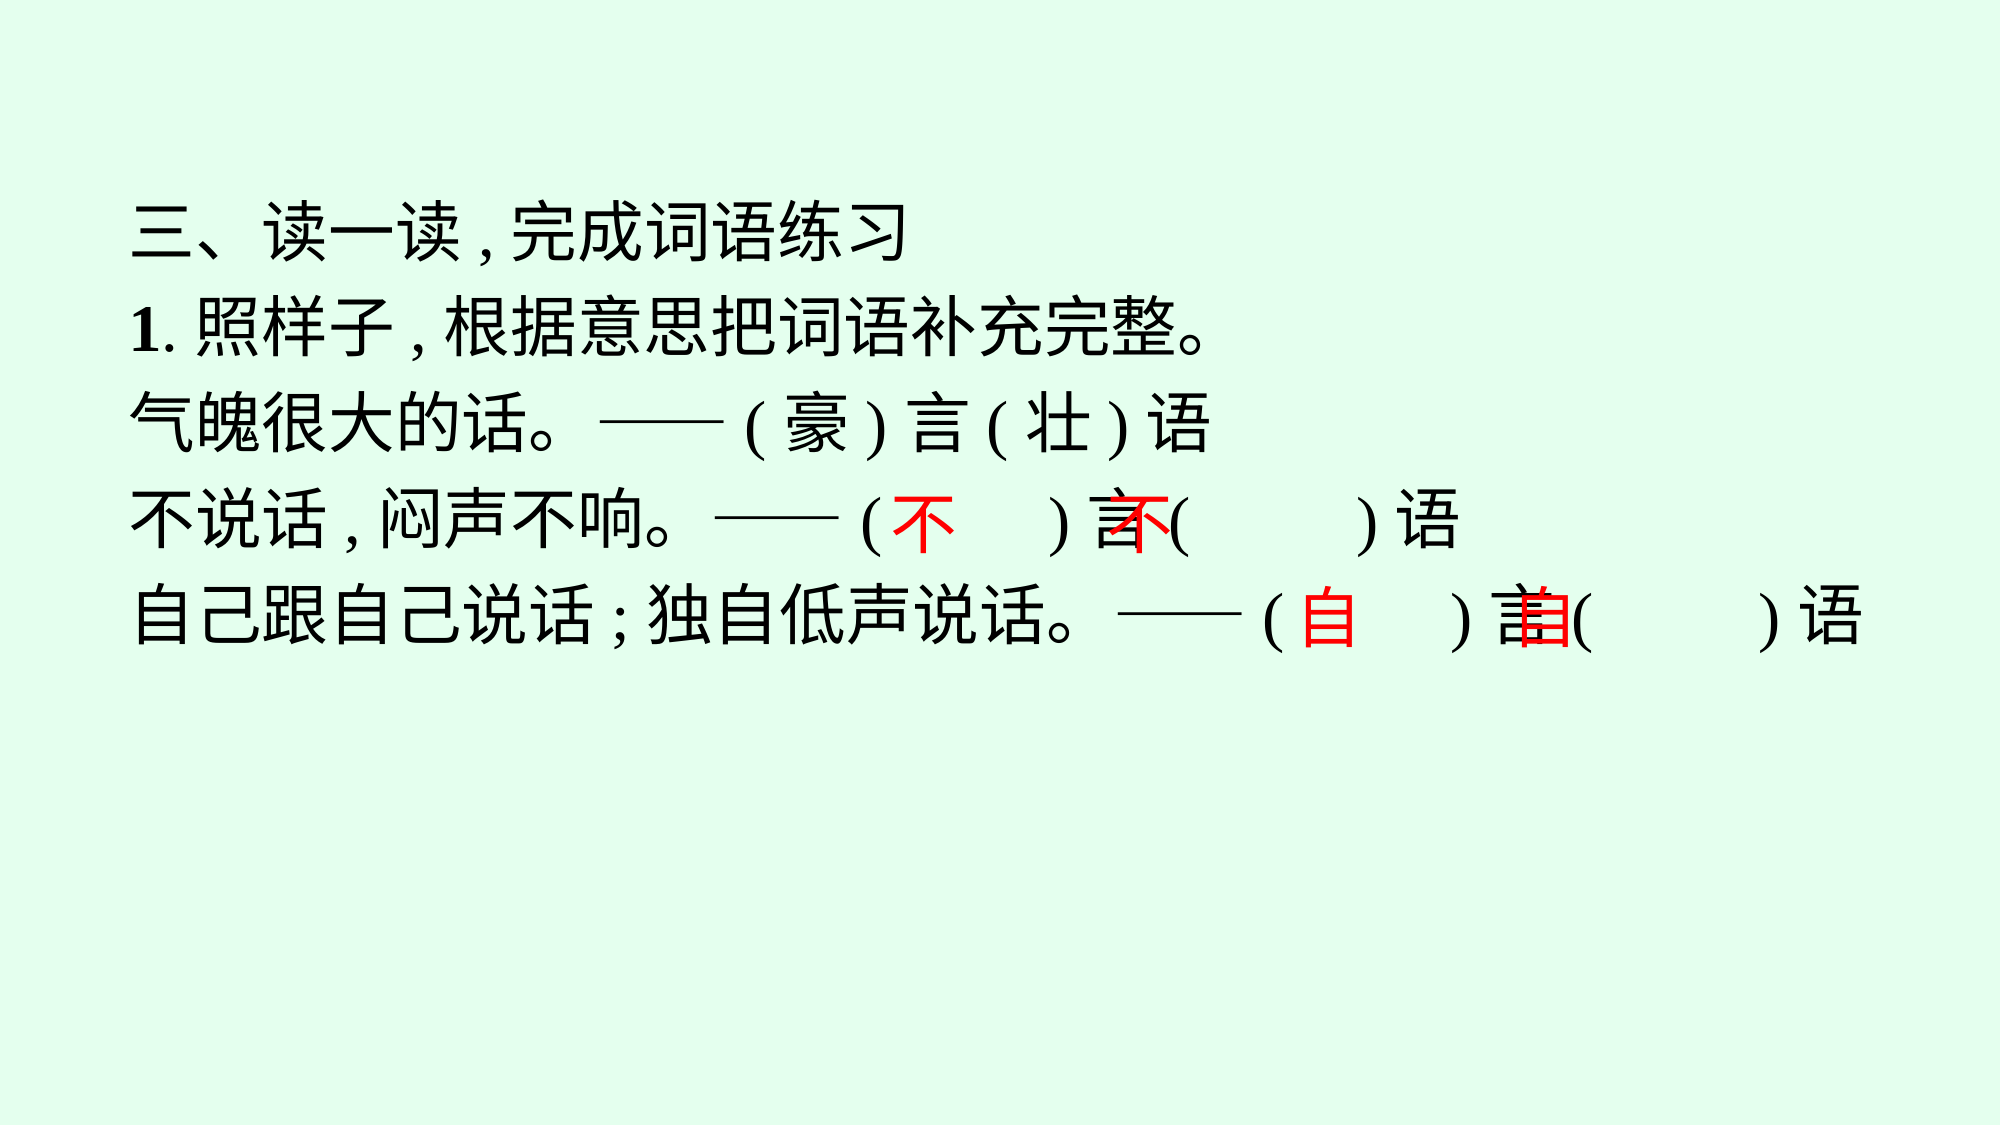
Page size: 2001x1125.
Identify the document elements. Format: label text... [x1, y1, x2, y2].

text_box 三、读一读,完成词语练习 1.照样子,根据意思把词语补充完整。 气魄很大的话。——(豪)言(壮)语 不说话,闷声不响。——( )言( )语 自己跟自己说话;独自低声说话。——( )言( )语 [113, 165, 1887, 661]
text_box 不 不 [875, 458, 1190, 569]
text_box 自 自 [1280, 552, 1594, 663]
